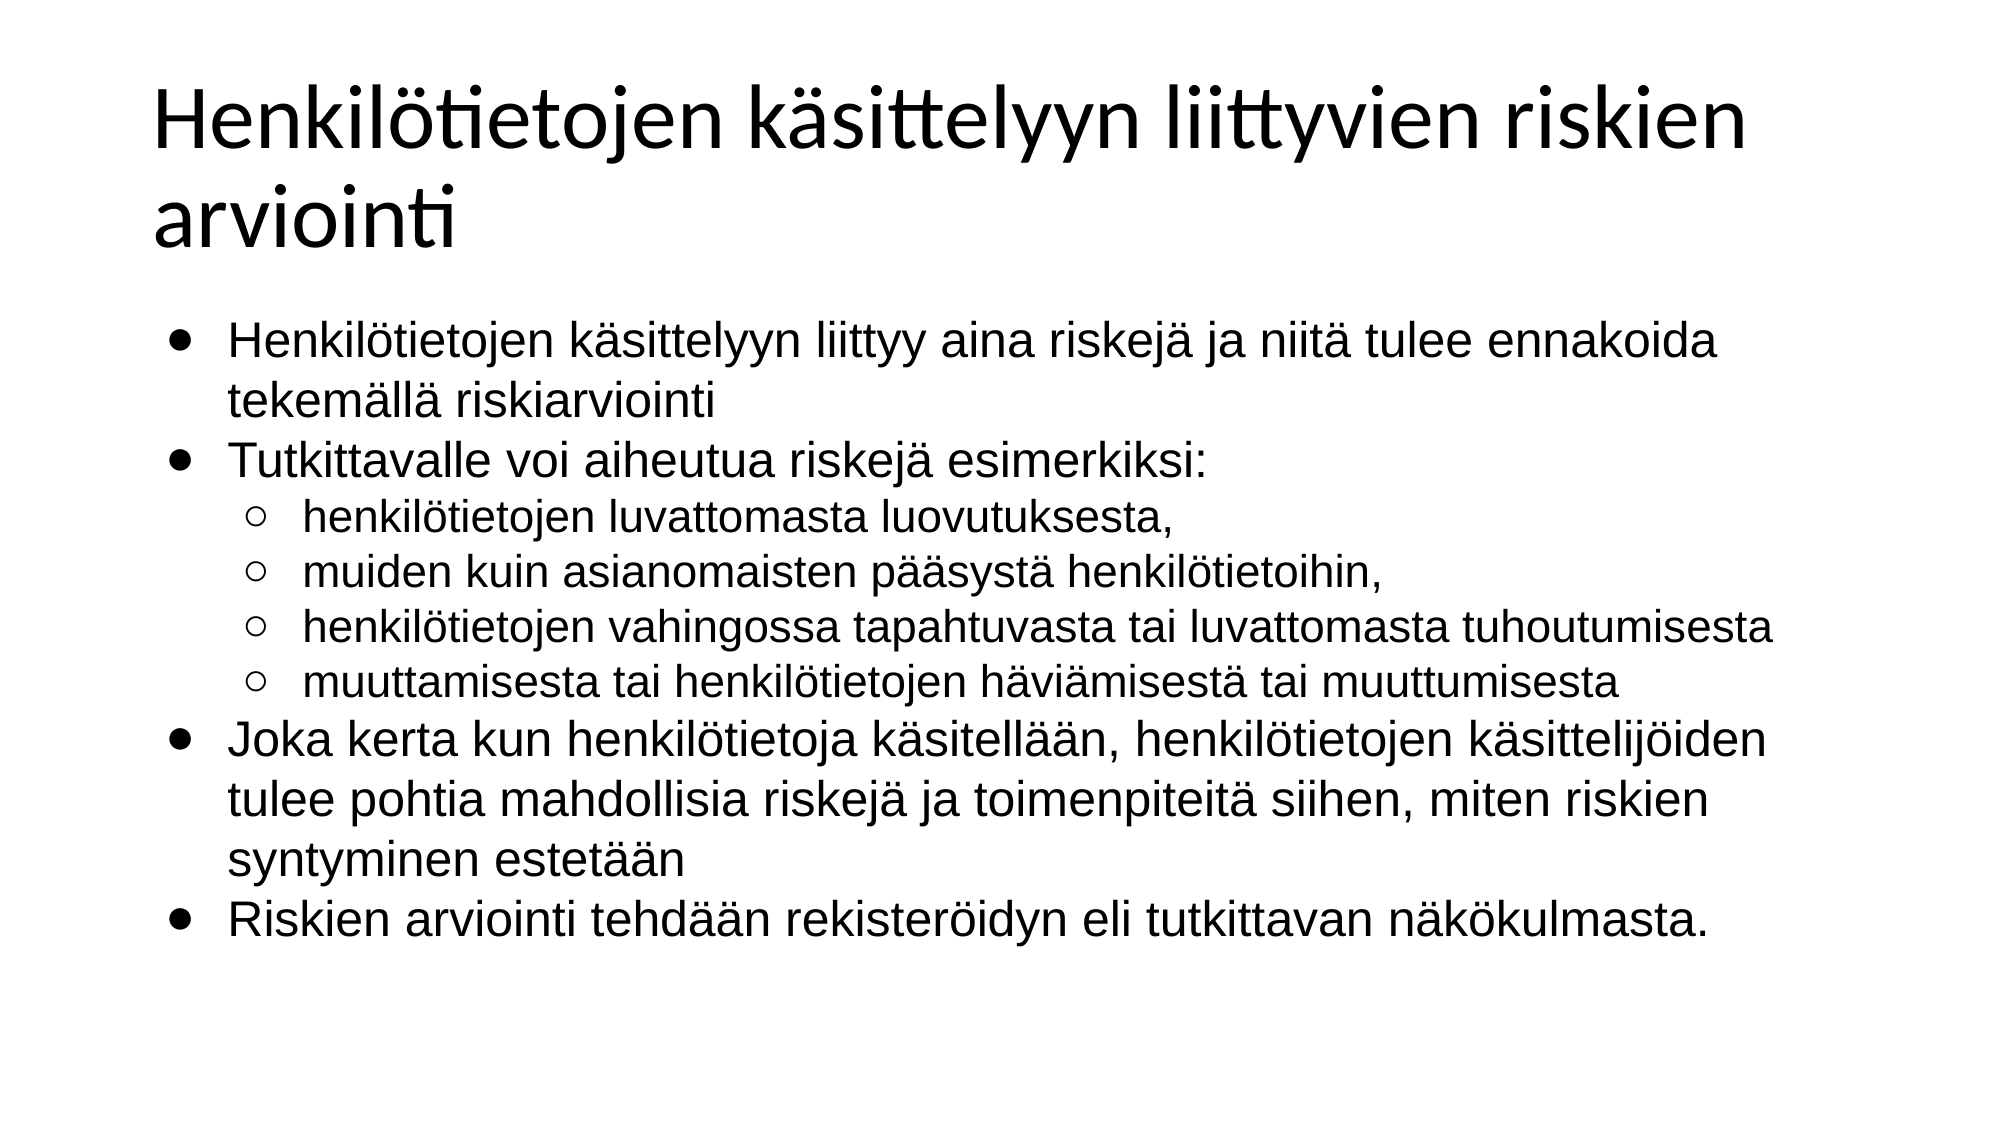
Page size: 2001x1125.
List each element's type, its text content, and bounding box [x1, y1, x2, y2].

title Henkilötietojen käsittelyyn liittyvien riskien arviointi [137, 59, 1863, 278]
list Henkilötietojen käsittelyyn liittyy aina riskejä ja niitä tulee ennakoida tekemällä riskiarviointi Tutkittavalle voi aiheutua riskejä esimerkiksi: henkilötietojen luvattomasta luovutuksesta, muiden kuin asianomaisten pääsystä henkilötietoihin, henkilötietojen vahingossa tapahtuvasta tai luvattomasta tuhoutumisesta muuttamisesta tai henkilötietojen häviämisestä tai muuttumisesta Joka kerta kun henkilötietoja käsitellään, henkilötietojen käsittelijöiden tulee pohtia mahdollisia riskejä ja toimenpiteitä siihen, miten riskien syntyminen estetään Riskien arviointi tehdään rekisteröidyn eli tutkittavan näkökulmasta. [137, 299, 1863, 1014]
